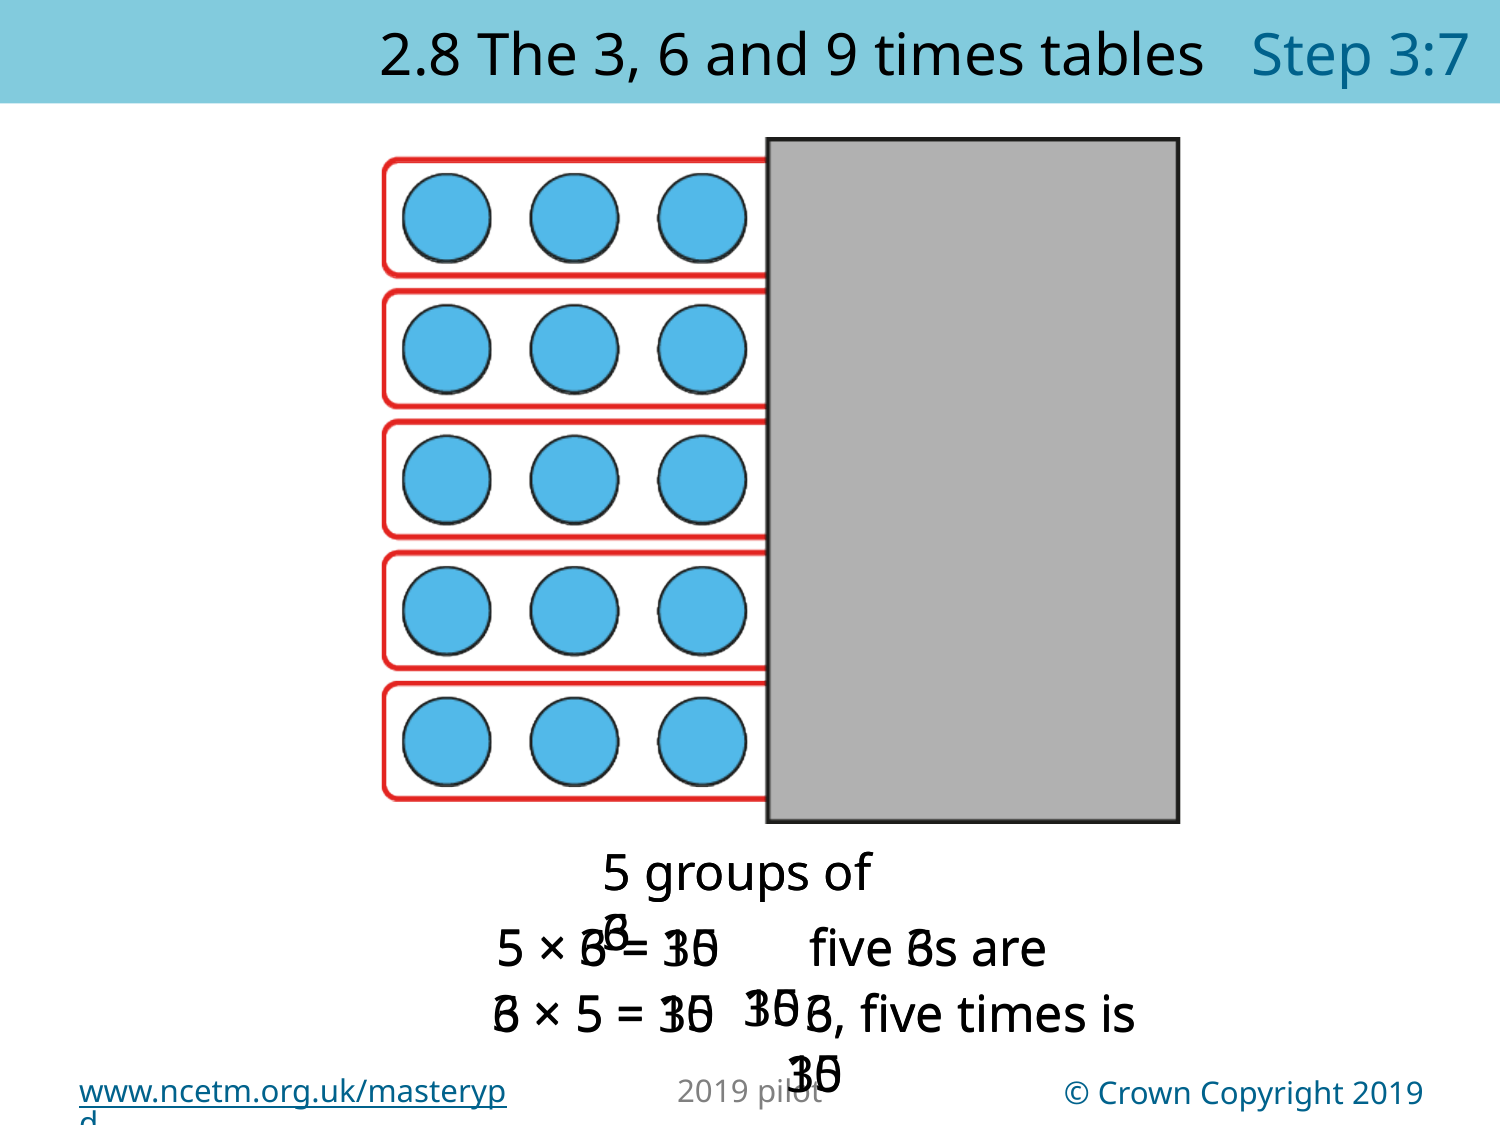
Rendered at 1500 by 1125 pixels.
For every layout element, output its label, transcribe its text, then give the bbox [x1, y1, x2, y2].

list 2.8 The 3, 6 and 9 times tables Step 3:7 [0, 0, 1500, 104]
picture [123, 137, 1411, 824]
text_box 5 × 3 = 15 five 3s are 15 [466, 907, 1079, 973]
text_box 3 × 5 = 15 3, five times is 15 [466, 973, 1164, 1109]
text_box 5 groups of 3 [587, 832, 912, 968]
